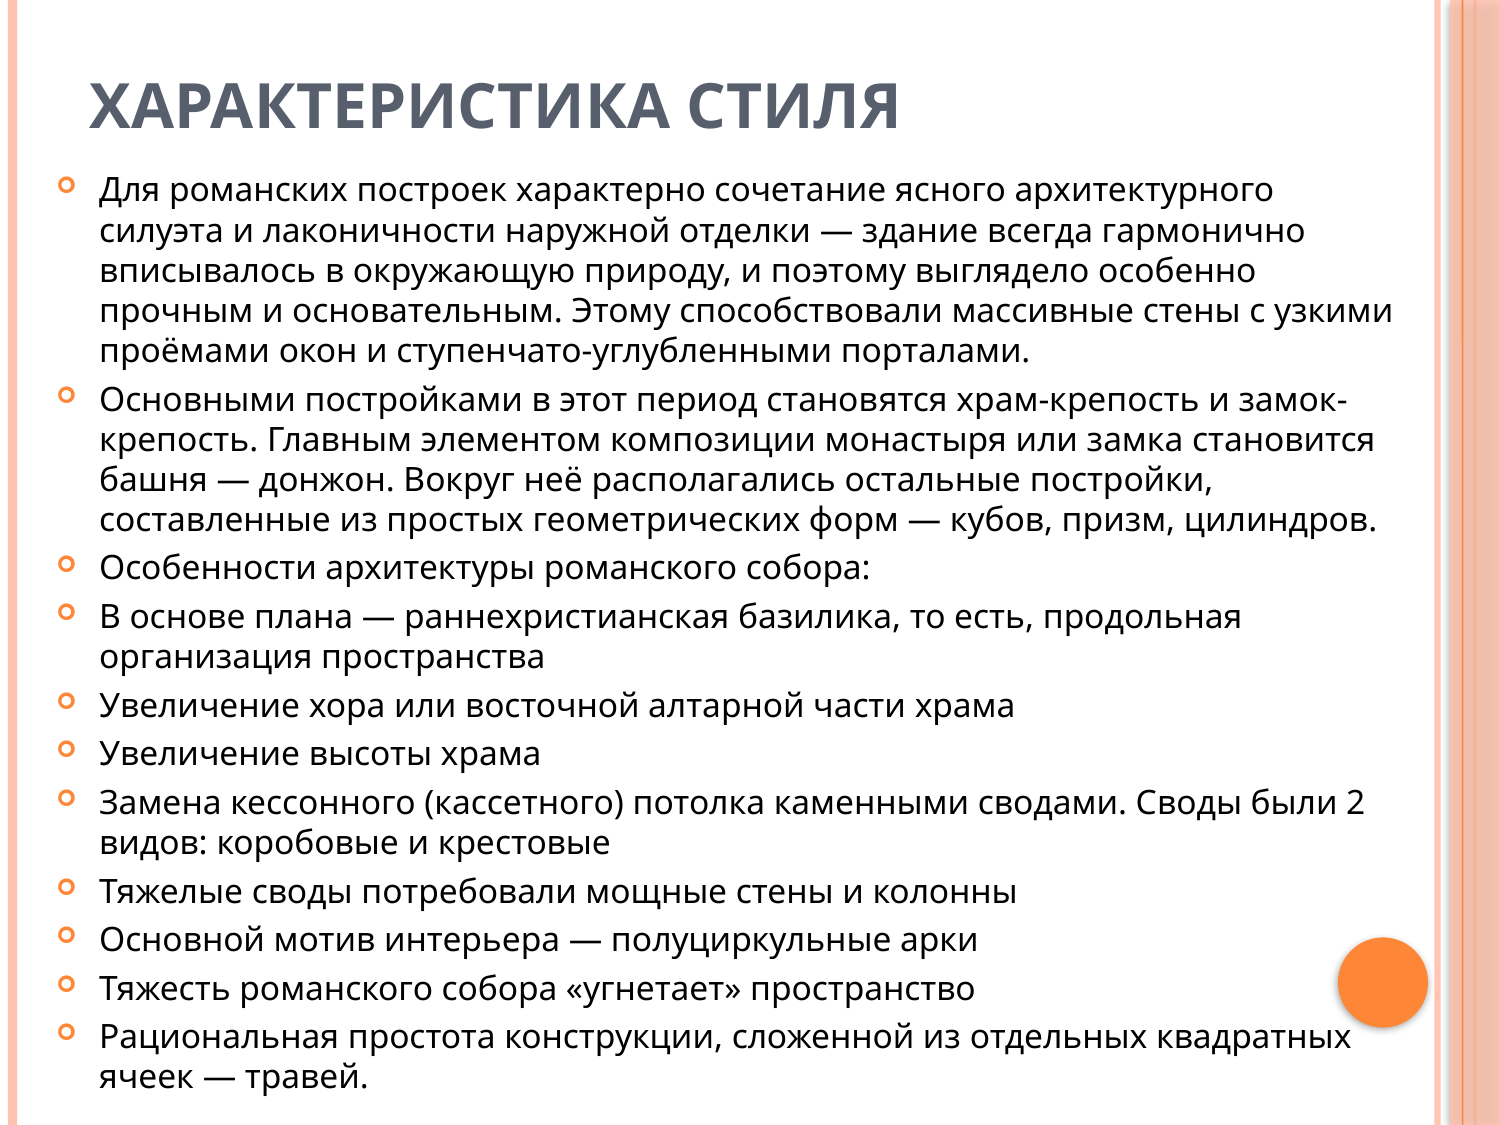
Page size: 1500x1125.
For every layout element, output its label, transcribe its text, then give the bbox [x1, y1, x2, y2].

title Характеристика стиля [75, 45, 1300, 149]
list Для романских построек характерно сочетание ясного архитектурного силуэта и лаконичности наружной отделки — здание всегда гармонично вписывалось в окружающую природу, и поэтому выглядело особенно прочным и основательным. Этому способствовали массивные стены с узкими проёмами окон и ступенчато-углубленными порталами. Основными постройками в этот период становятся храм-крепость и замок-крепость. Главным элементом композиции монастыря или замка становится башня — донжон. Вокруг неё располагались остальные постройки, составленные из простых геометрических форм — кубов, призм, цилиндров. Особенности архитектуры романского собора: В основе плана — раннехристианская базилика, то есть, продольная организация пространства Увеличение хора или восточной алтарной части храма Увеличение высоты храма Замена кессонного (кассетного) потолка каменными сводами. Своды были 2 видов: коробовые и крестовые Тяжелые своды потребовали мощные стены и колонны Основной мотив интерьера — полуциркульные арки Тяжесть романского собора «угнетает» пространство Рациональная простота конструкции, сложенной из отдельных квадратных ячеек — травей. [40, 160, 1412, 1125]
